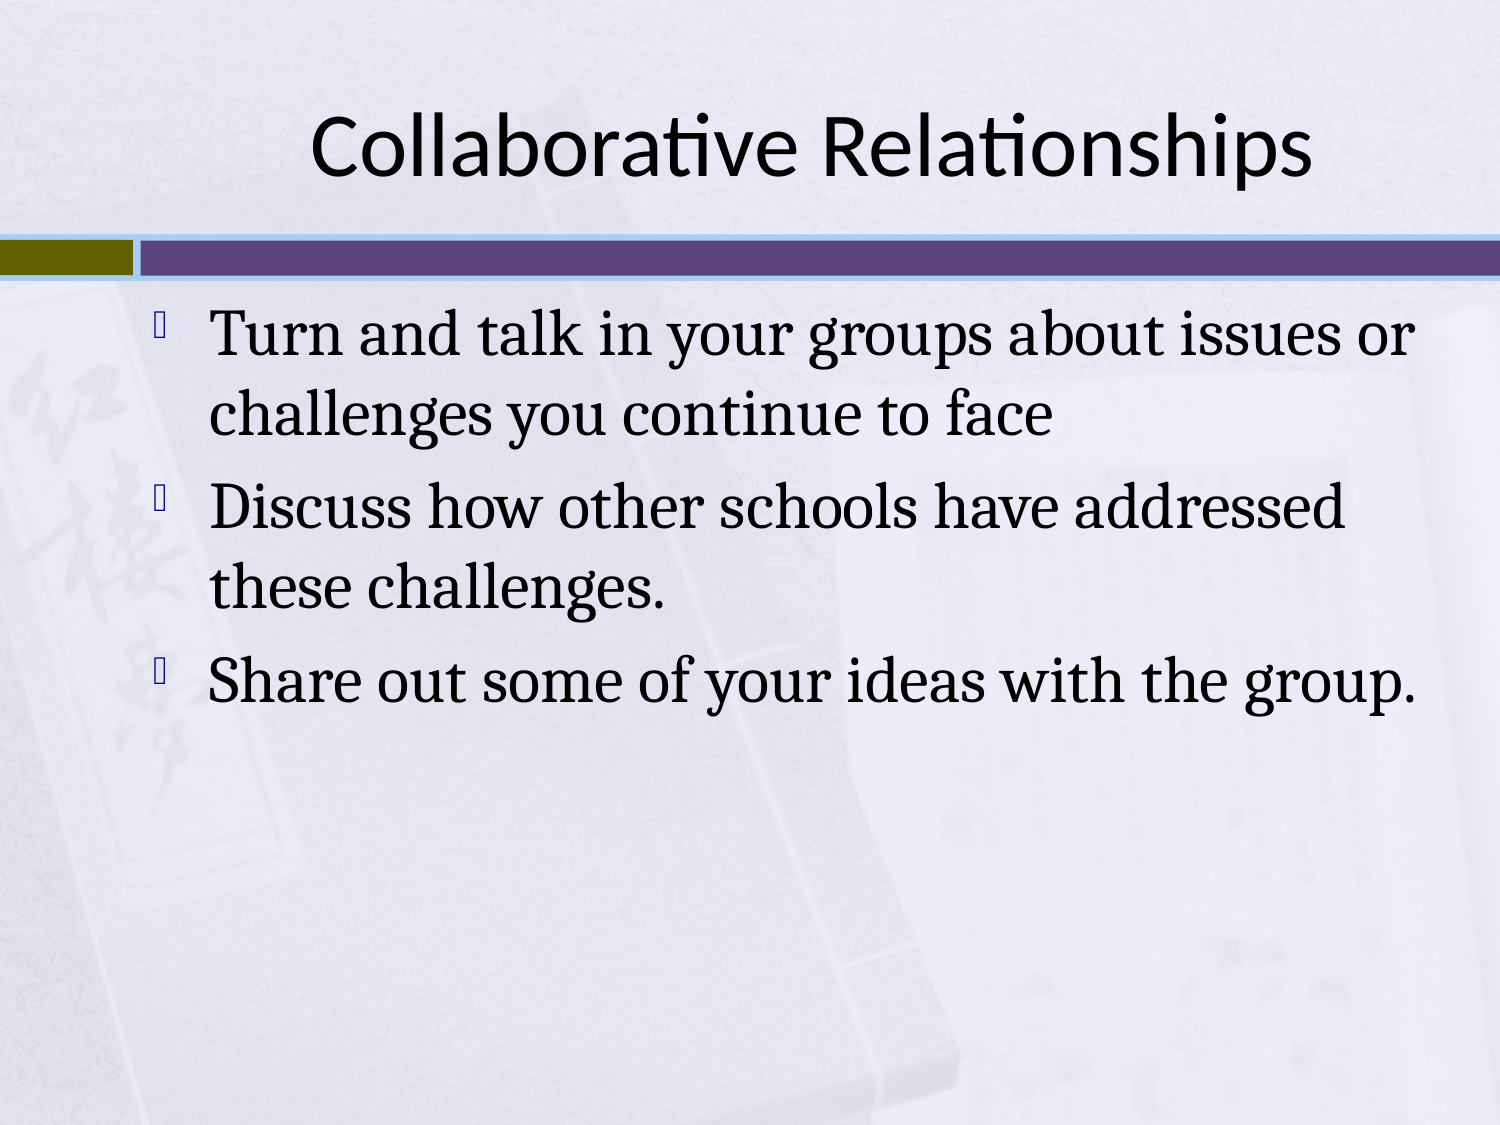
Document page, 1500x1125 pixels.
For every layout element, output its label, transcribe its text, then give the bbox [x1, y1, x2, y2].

list Turn and talk in your groups about issues or challenges you continue to face Discuss how other schools have addressed these challenges. Share out some of your ideas with the group. [138, 281, 1489, 1076]
title Collaborative Relationships [138, 46, 1489, 234]
